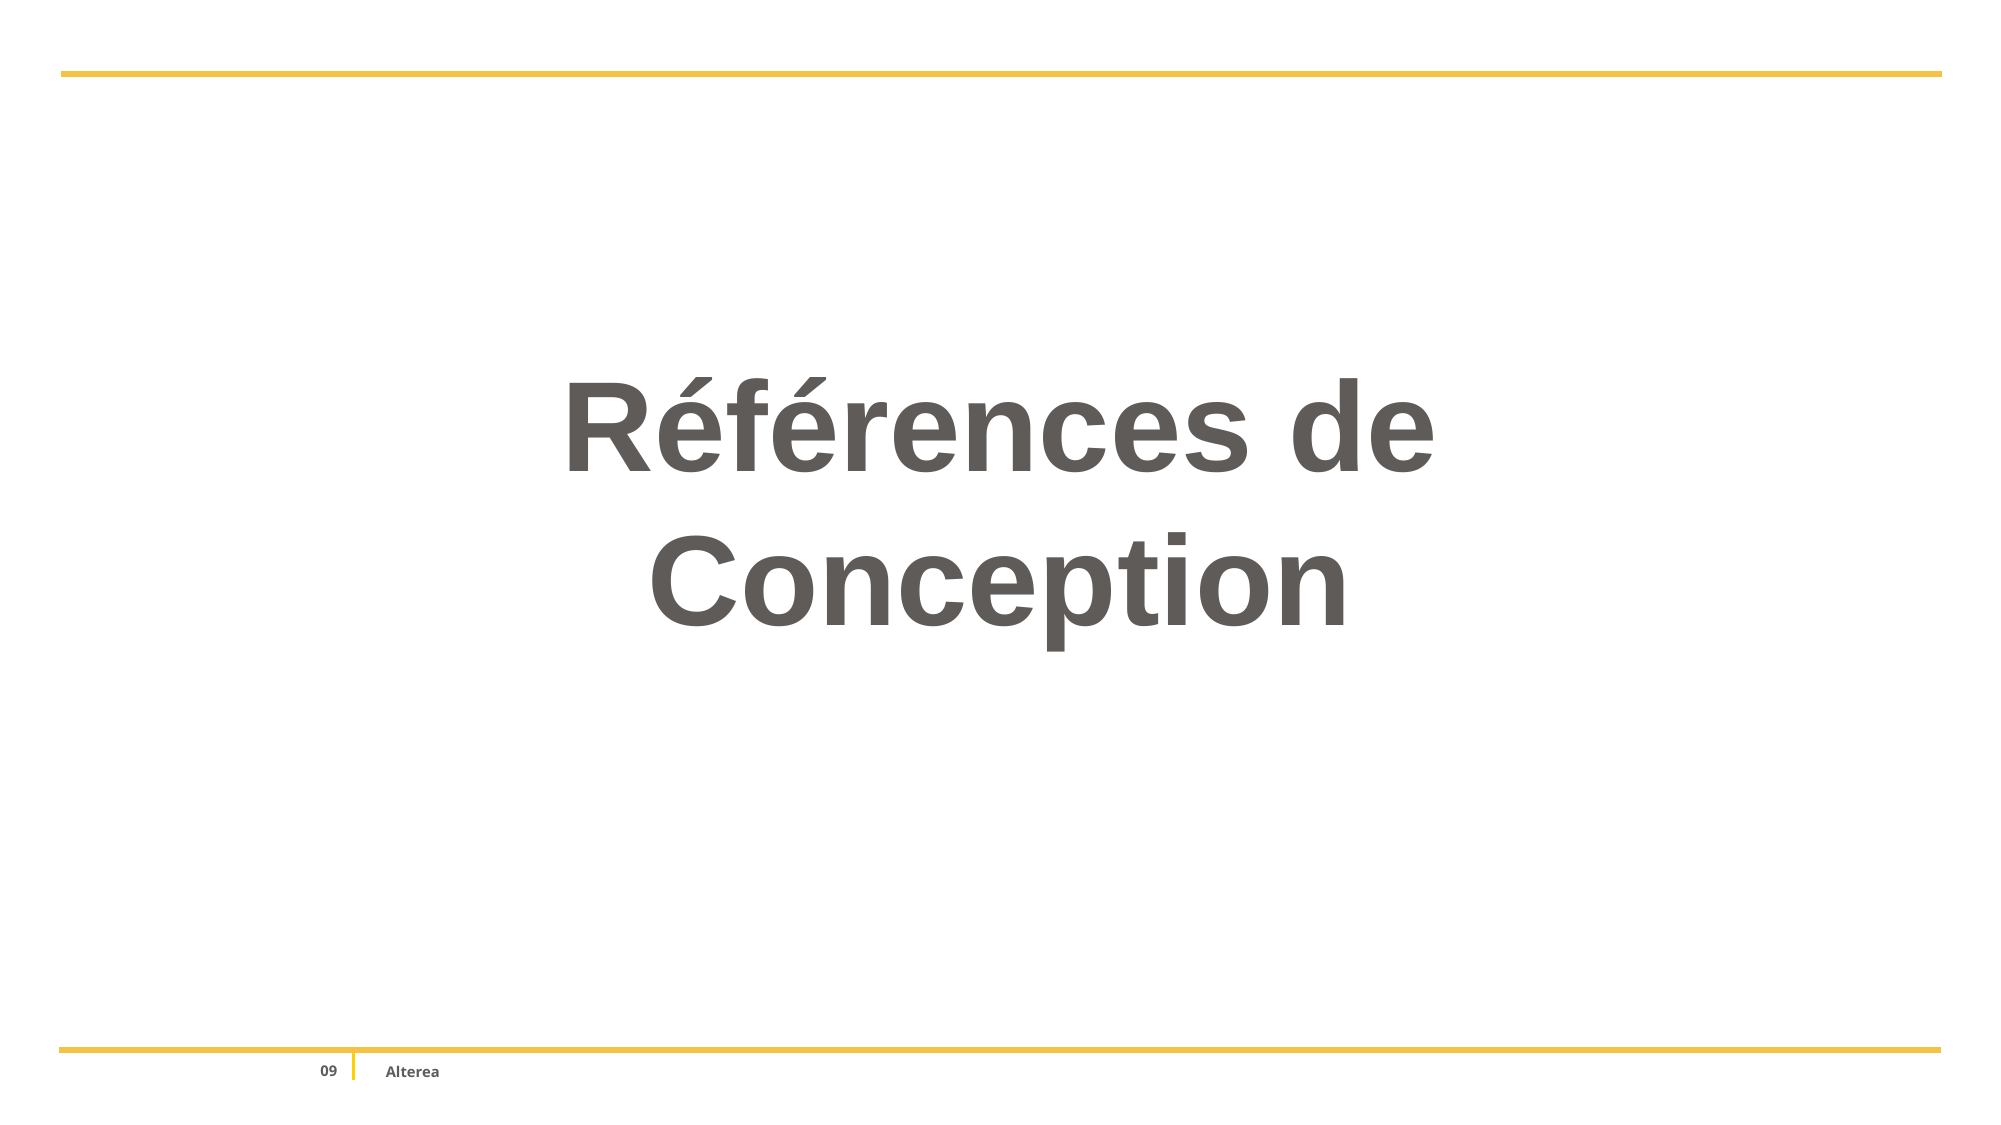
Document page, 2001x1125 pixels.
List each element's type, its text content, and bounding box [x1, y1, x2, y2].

text_box Références de Conception [525, 343, 1475, 652]
